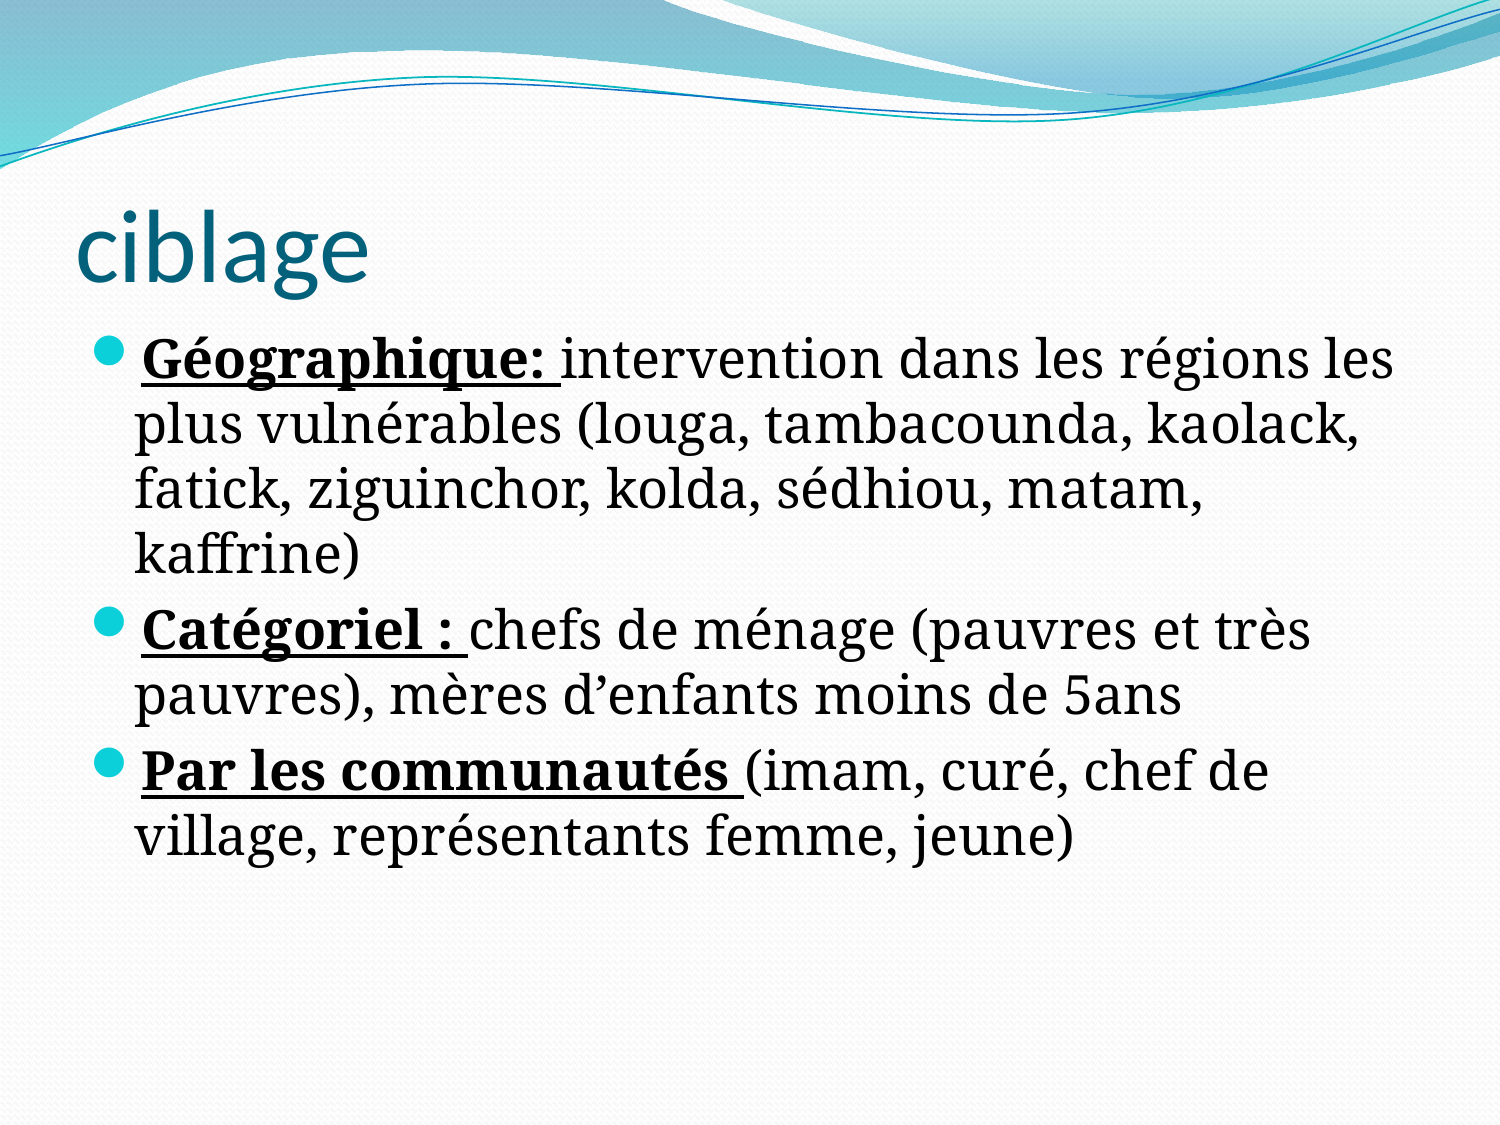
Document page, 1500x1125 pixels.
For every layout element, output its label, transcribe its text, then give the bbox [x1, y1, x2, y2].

title ciblage [75, 115, 1425, 303]
list Géographique: intervention dans les régions les plus vulnérables (louga, tambacounda, kaolack, fatick, ziguinchor, kolda, sédhiou, matam, kaffrine) Catégoriel : chefs de ménage (pauvres et très pauvres), mères d’enfants moins de 5ans Par les communautés (imam, curé, chef de village, représentants femme, jeune) [75, 317, 1425, 1038]
